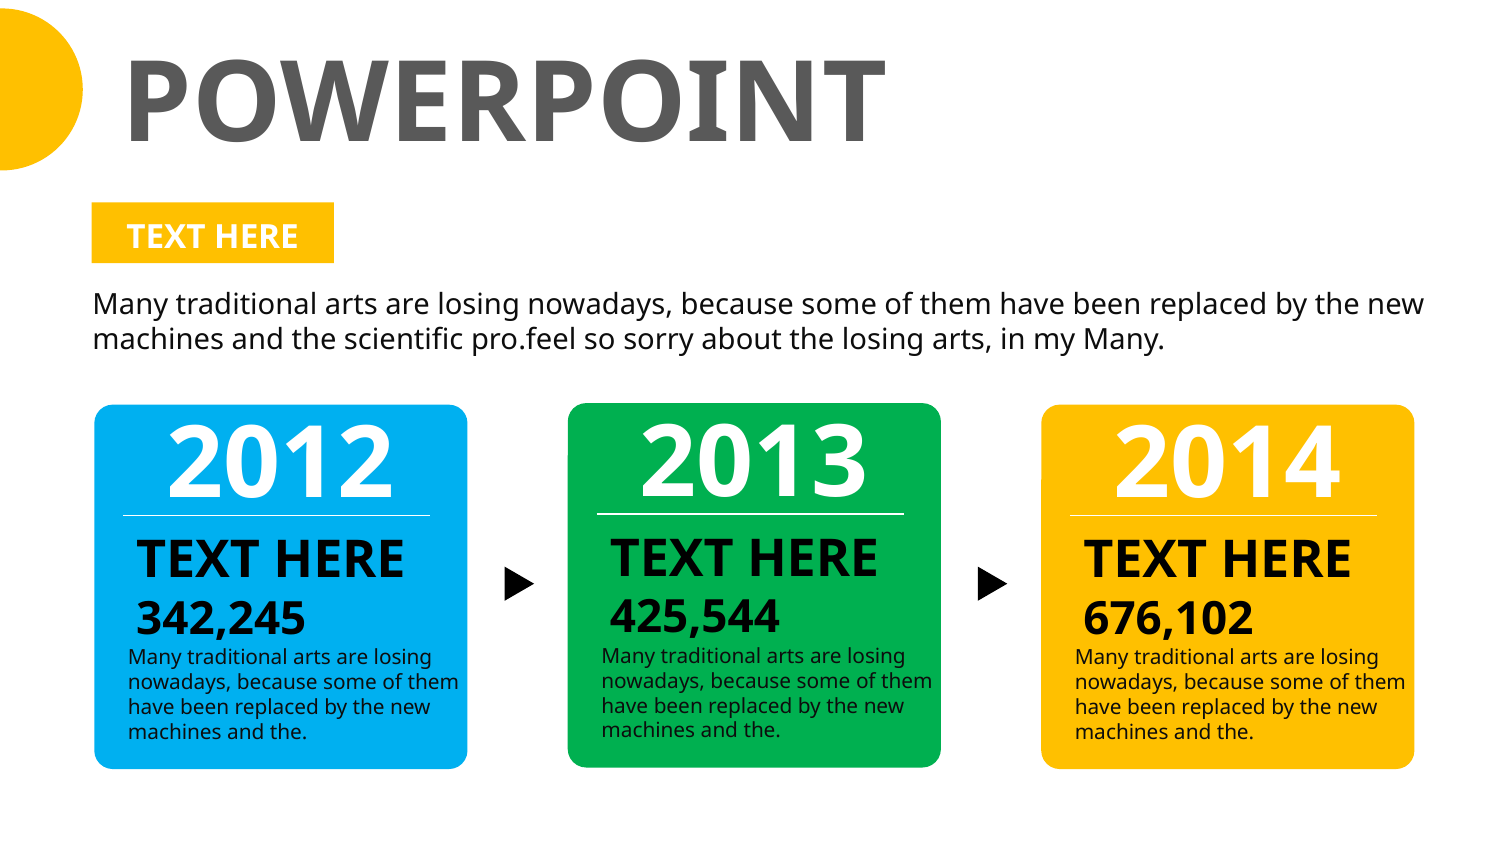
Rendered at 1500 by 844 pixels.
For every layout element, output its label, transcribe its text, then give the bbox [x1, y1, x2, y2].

text_box POWERPOINT [106, 21, 903, 171]
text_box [567, 388, 962, 768]
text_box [1040, 390, 1436, 770]
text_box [93, 390, 489, 770]
text_box Many traditional arts are losing nowadays, because some of them have been replaced by the new machines and the scientific pro.feel so sorry about the losing arts, in my Many. [77, 277, 1482, 363]
text_box [975, 564, 1010, 603]
text_box [0, 6, 85, 173]
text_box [91, 202, 335, 264]
text_box [502, 564, 537, 603]
